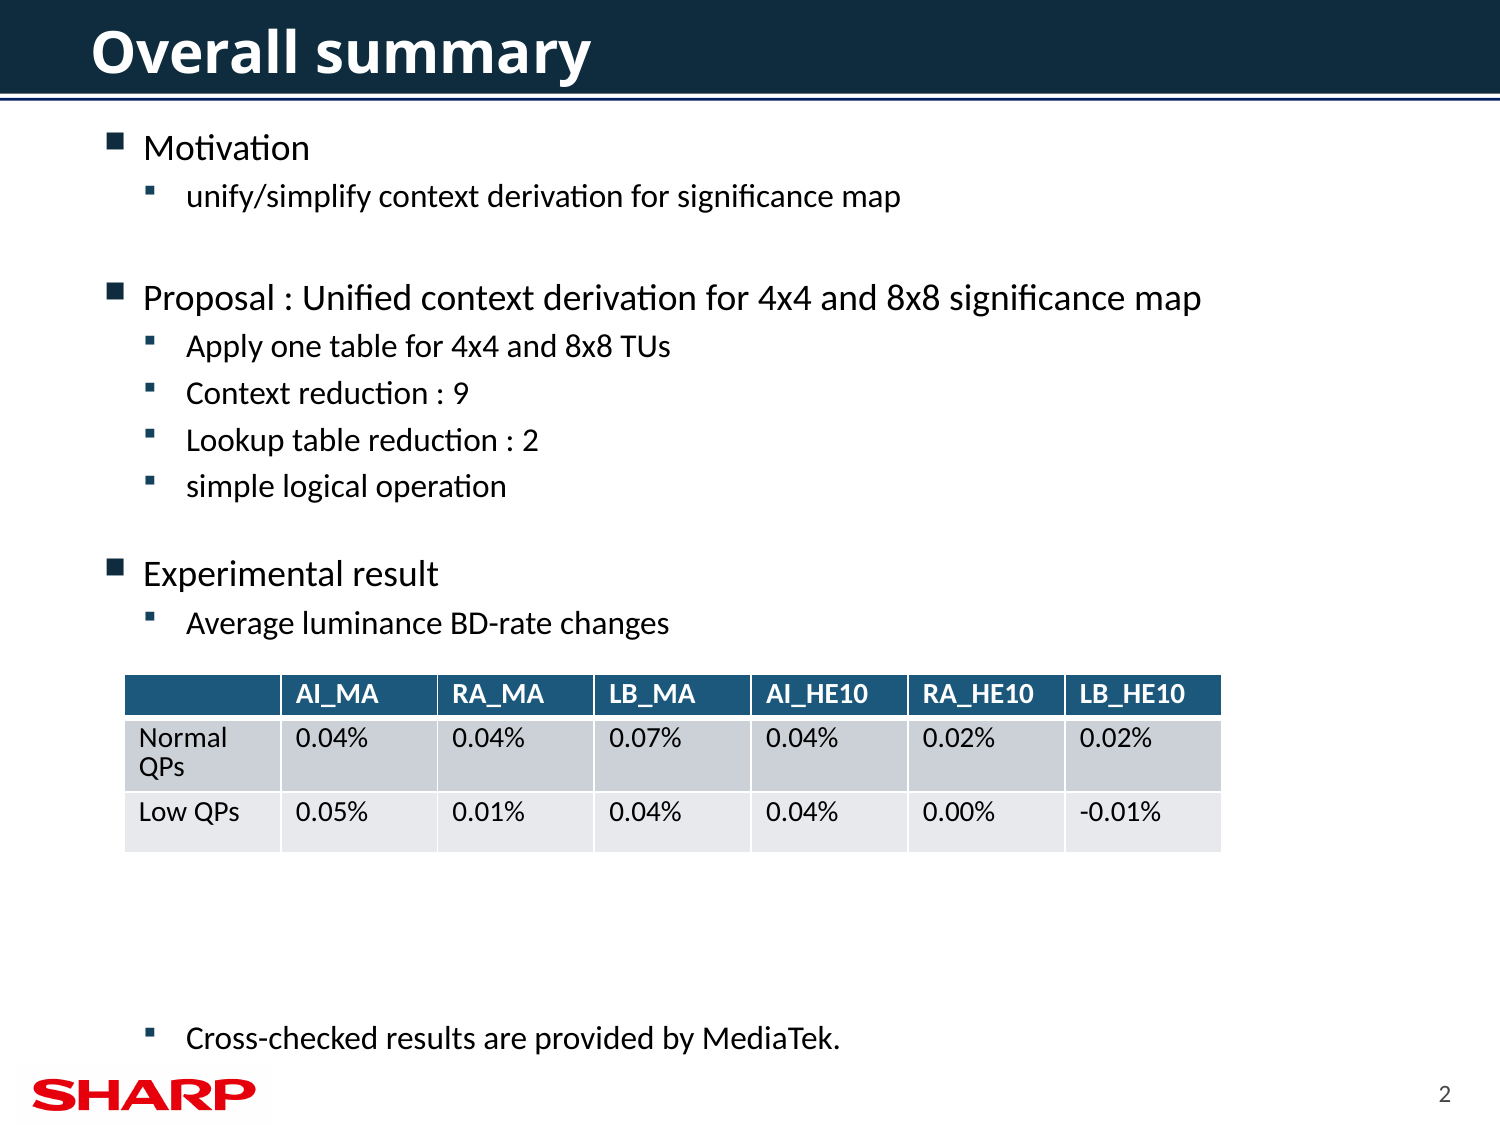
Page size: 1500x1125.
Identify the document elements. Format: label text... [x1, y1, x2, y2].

table_header LB_MA [595, 675, 750, 715]
title Overall summary [74, 15, 1426, 85]
slide_number 2 [1345, 1062, 1467, 1108]
table_cell 0.04% [282, 721, 437, 791]
table_cell 0.02% [1066, 721, 1221, 791]
table_cell 0.04% [595, 793, 750, 852]
table_cell 0.00% [909, 793, 1064, 852]
table_cell Low QPs [125, 793, 280, 852]
table_header AI_MA [282, 675, 437, 715]
table_cell 0.02% [909, 721, 1064, 791]
table_cell 0.05% [282, 793, 437, 852]
table_header AI_HE10 [752, 675, 907, 715]
table_cell 0.04% [752, 721, 907, 791]
table_header LB_HE10 [1066, 675, 1221, 715]
table_cell -0.01% [1066, 793, 1221, 852]
table_cell Normal QPs [125, 721, 280, 791]
table_header RA_HE10 [909, 675, 1064, 715]
table_cell 0.04% [752, 793, 907, 852]
table_cell 0.07% [595, 721, 750, 791]
table_header [125, 675, 280, 715]
table_header RA_MA [438, 675, 593, 715]
table_cell 0.04% [438, 721, 593, 791]
table_cell 0.01% [438, 793, 593, 852]
list Motivation unify/simplify context derivation for significance map Proposal : Unified context derivation for 4x4 and 8x8 significance map Apply one table for 4x4 and 8x8 TUs Context reduction : 9 Lookup table reduction : 2 simple logical operation Experimental result Average luminance BD-rate changes Cross-checked results are provided by MediaTek. Related contributions I0031/RIM, I0155/MediaTek, I0378/Qualcomm, I0271/Sony [74, 107, 1465, 1080]
picture [17, 1064, 271, 1125]
